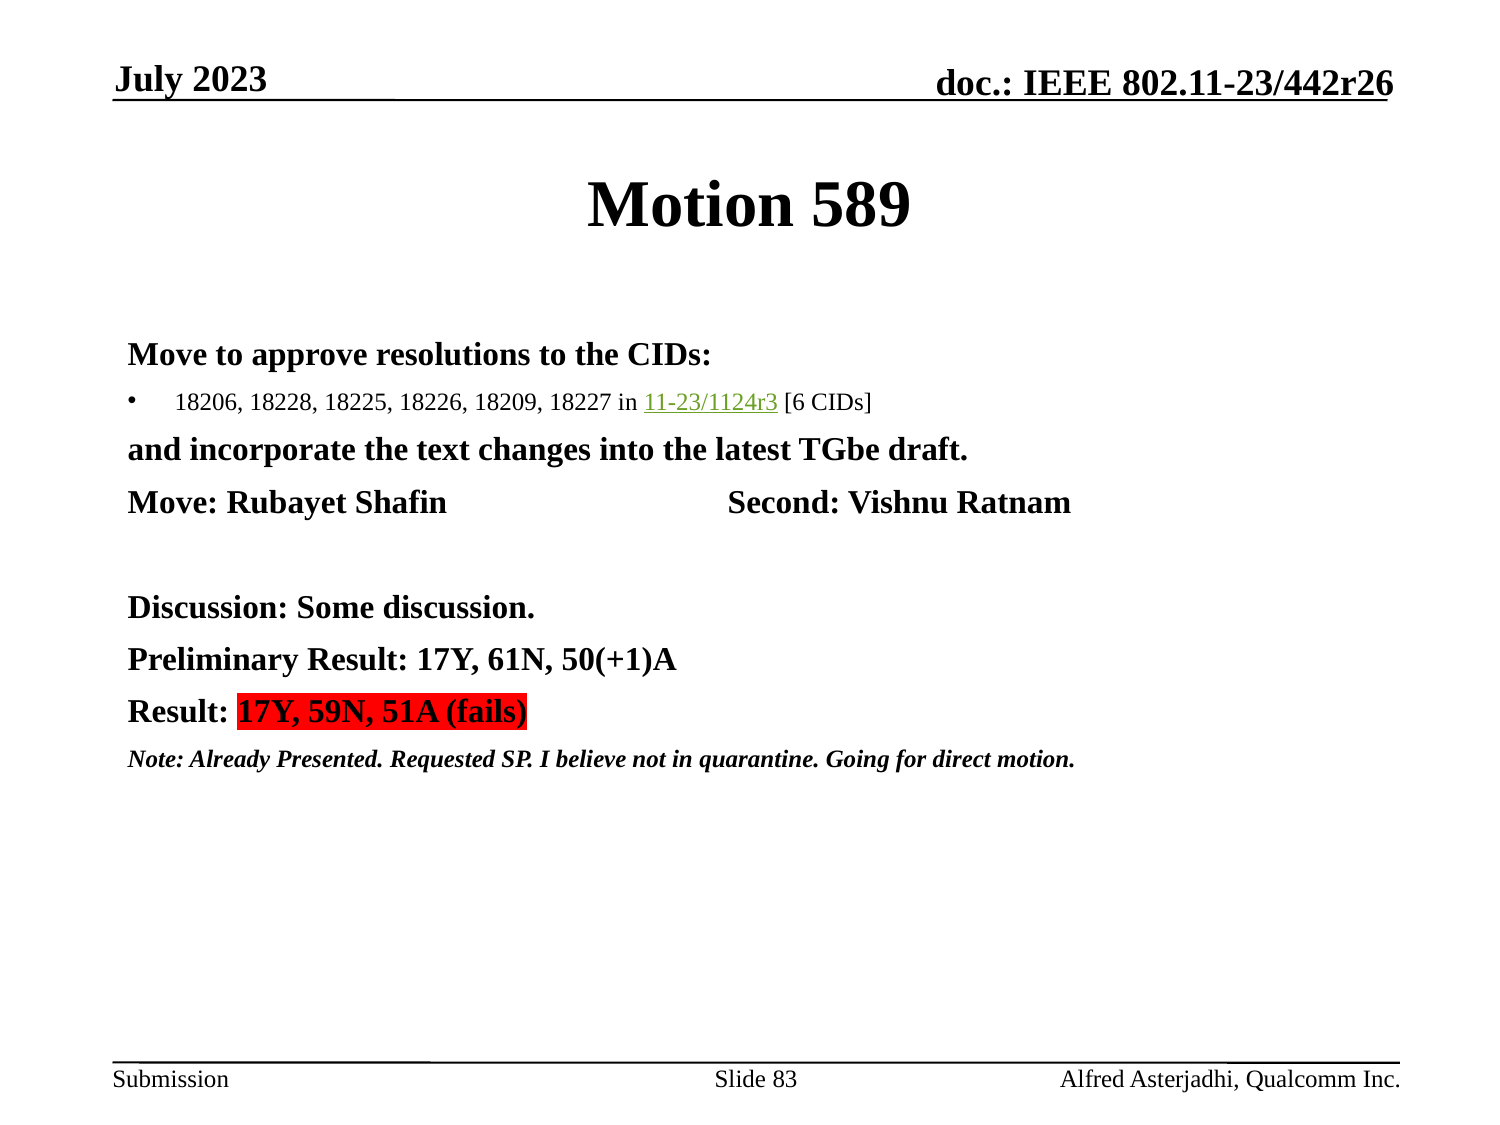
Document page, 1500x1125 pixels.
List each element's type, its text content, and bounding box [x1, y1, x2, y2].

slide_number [114, 54, 423, 100]
list Move to approve resolutions to the CIDs: 18206, 18228, 18225, 18226, 18209, 18227 in 11-23/1124r3 [6 CIDs] and incorporate the text changes into the latest TGbe draft. Move: Rubayet Shafin Second: Vishnu Ratnam Discussion: Some discussion. Preliminary Result: 17Y, 61N, 50(+1)A Result: 17Y, 59N, 51A (fails) Note: Already Presented. Requested SP. I believe not in quarantine. Going for direct motion. [112, 324, 1388, 1063]
slide_number Slide 83 [712, 1061, 800, 1123]
title Motion 589 [112, 112, 1388, 288]
footer Alfred Asterjadhi, Qualcomm Inc. [878, 1061, 1402, 1093]
